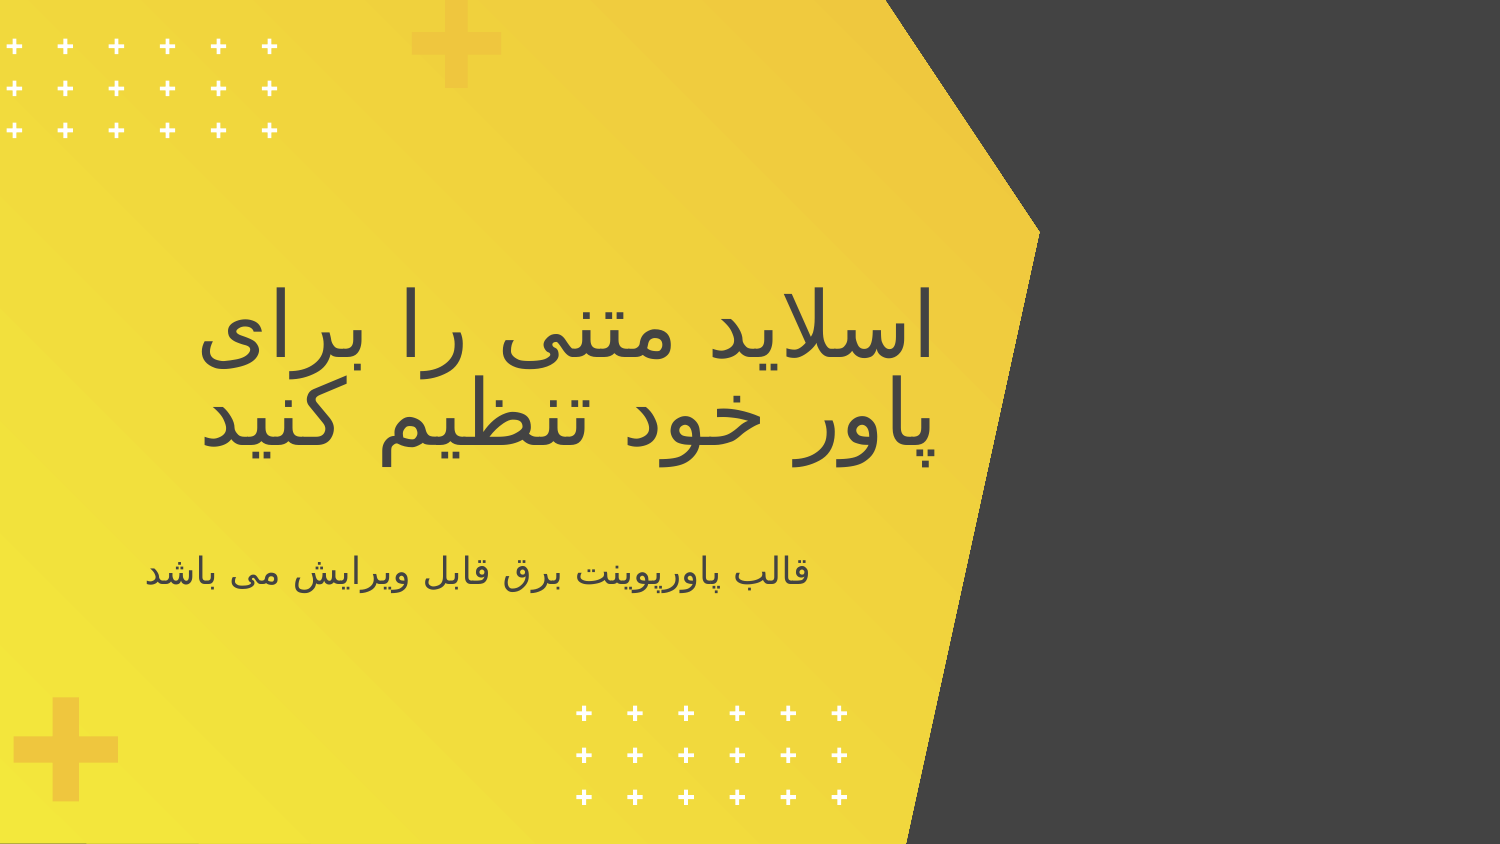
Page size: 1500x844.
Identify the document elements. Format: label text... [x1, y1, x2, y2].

subtitle قالب پاورپوینت برق قابل ویرایش می باشد [117, 532, 861, 611]
title اسلاید متنی را برای پاور خود تنظیم کنید [75, 233, 955, 517]
